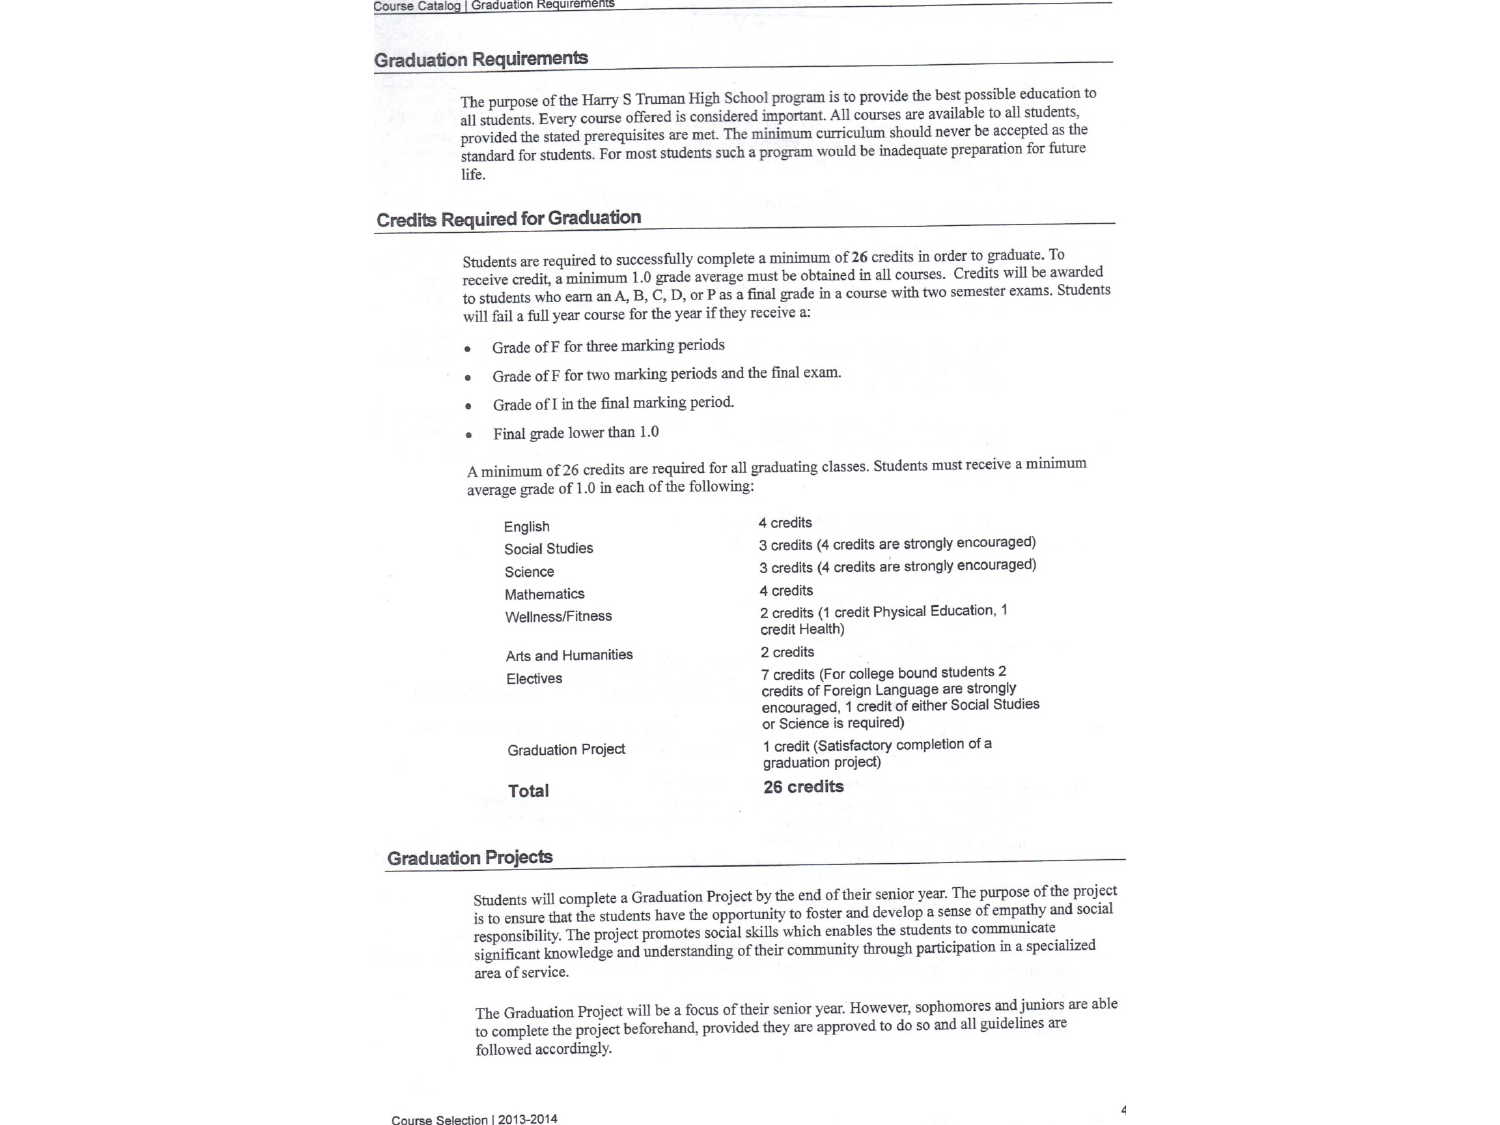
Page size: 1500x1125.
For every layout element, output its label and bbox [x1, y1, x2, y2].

picture [374, 0, 1126, 1125]
